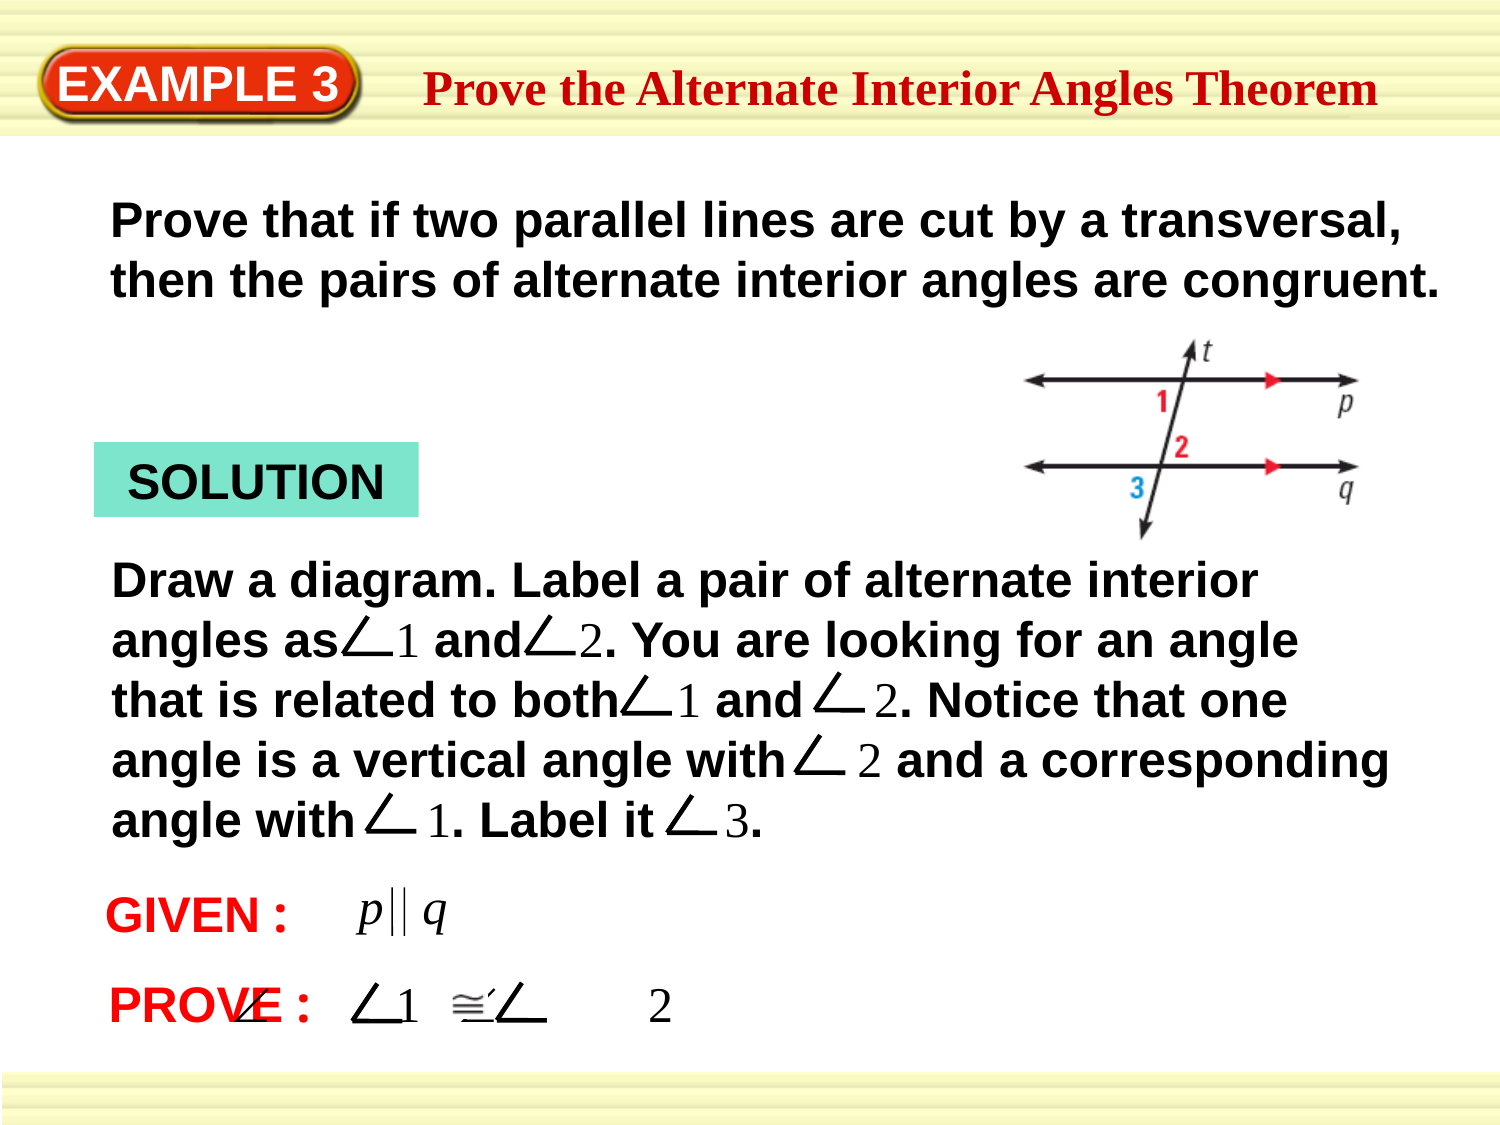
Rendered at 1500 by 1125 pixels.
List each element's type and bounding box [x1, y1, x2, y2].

text_box [93, 965, 593, 1041]
text_box [1, 1071, 1500, 1125]
text_box [96, 539, 1413, 855]
text_box [87, 866, 507, 951]
text_box [94, 179, 1500, 557]
text_box [0, 0, 1500, 137]
